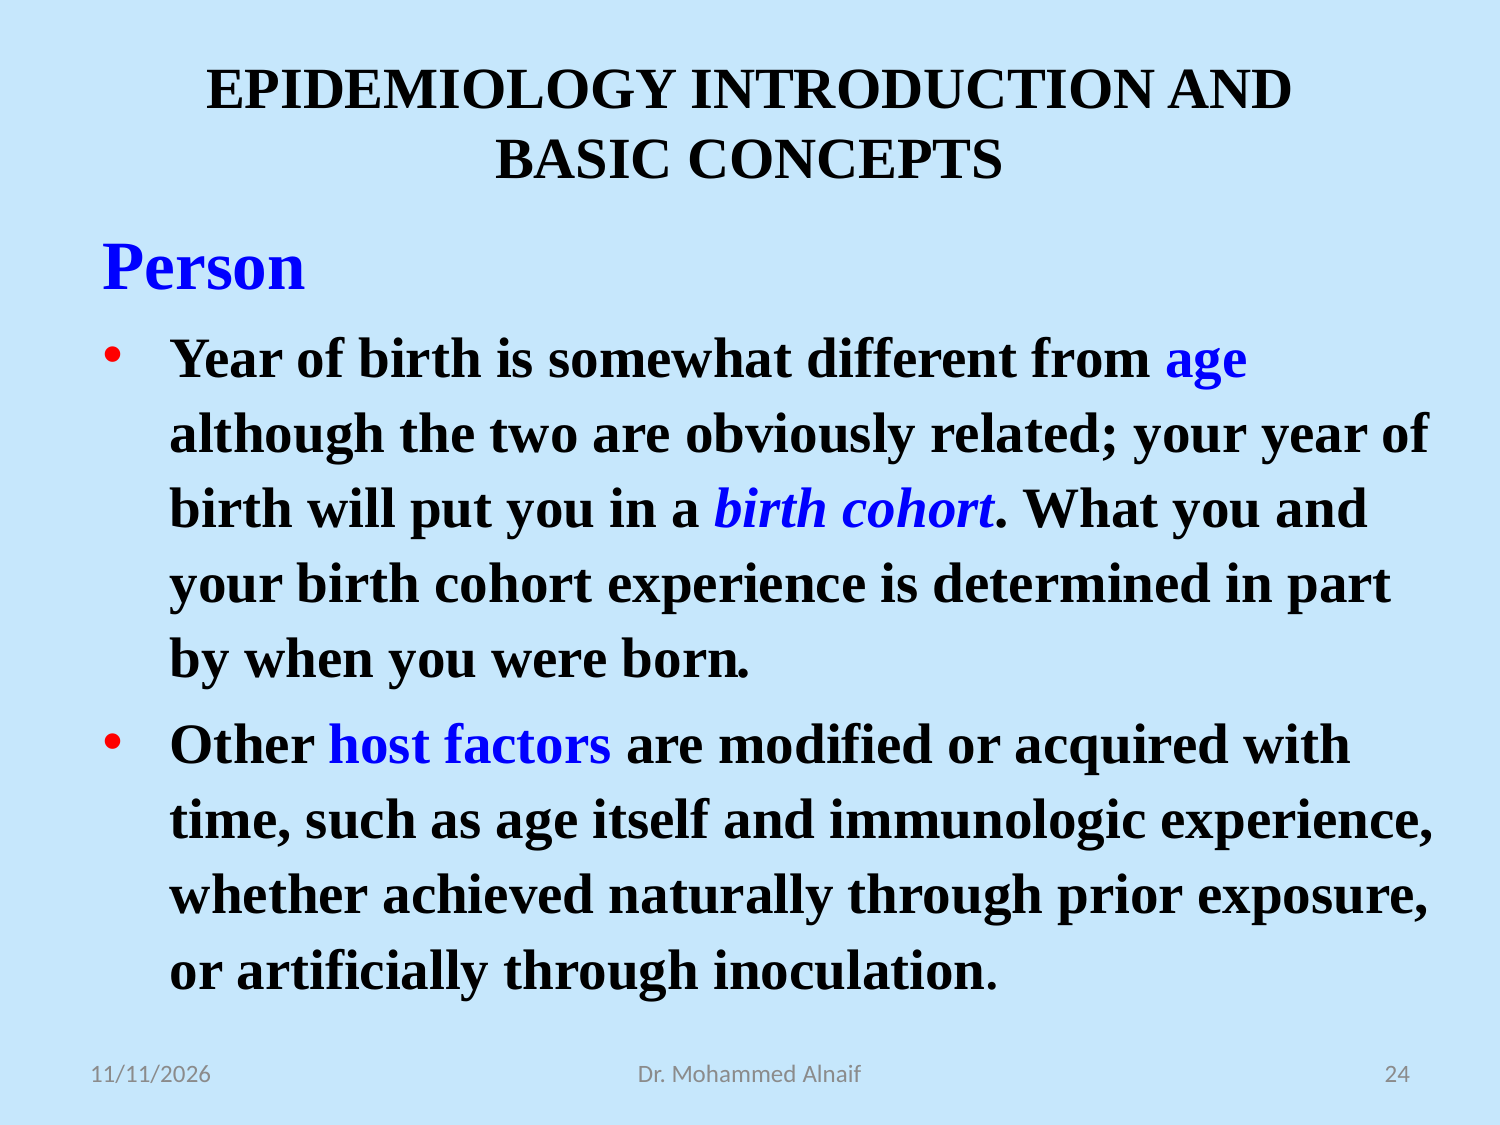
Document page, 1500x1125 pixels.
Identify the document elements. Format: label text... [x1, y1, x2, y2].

slide_number 24 [1074, 1042, 1425, 1103]
subtitle Person Year of birth is somewhat different from age although the two are obviously related; your year of birth will put you in a birth cohort. What you and your birth cohort experience is determined in part by when you were born. Other host factors are modified or acquired with time, such as age itself and immunologic experience, whether achieved naturally through prior exposure, or artificially through inoculation. [87, 212, 1450, 1025]
title EPIDEMIOLOGY INTRODUCTION AND BASIC CONCEPTS [112, 66, 1388, 175]
footer Dr. Mohammed Alnaif [512, 1042, 988, 1103]
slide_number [75, 1042, 425, 1103]
